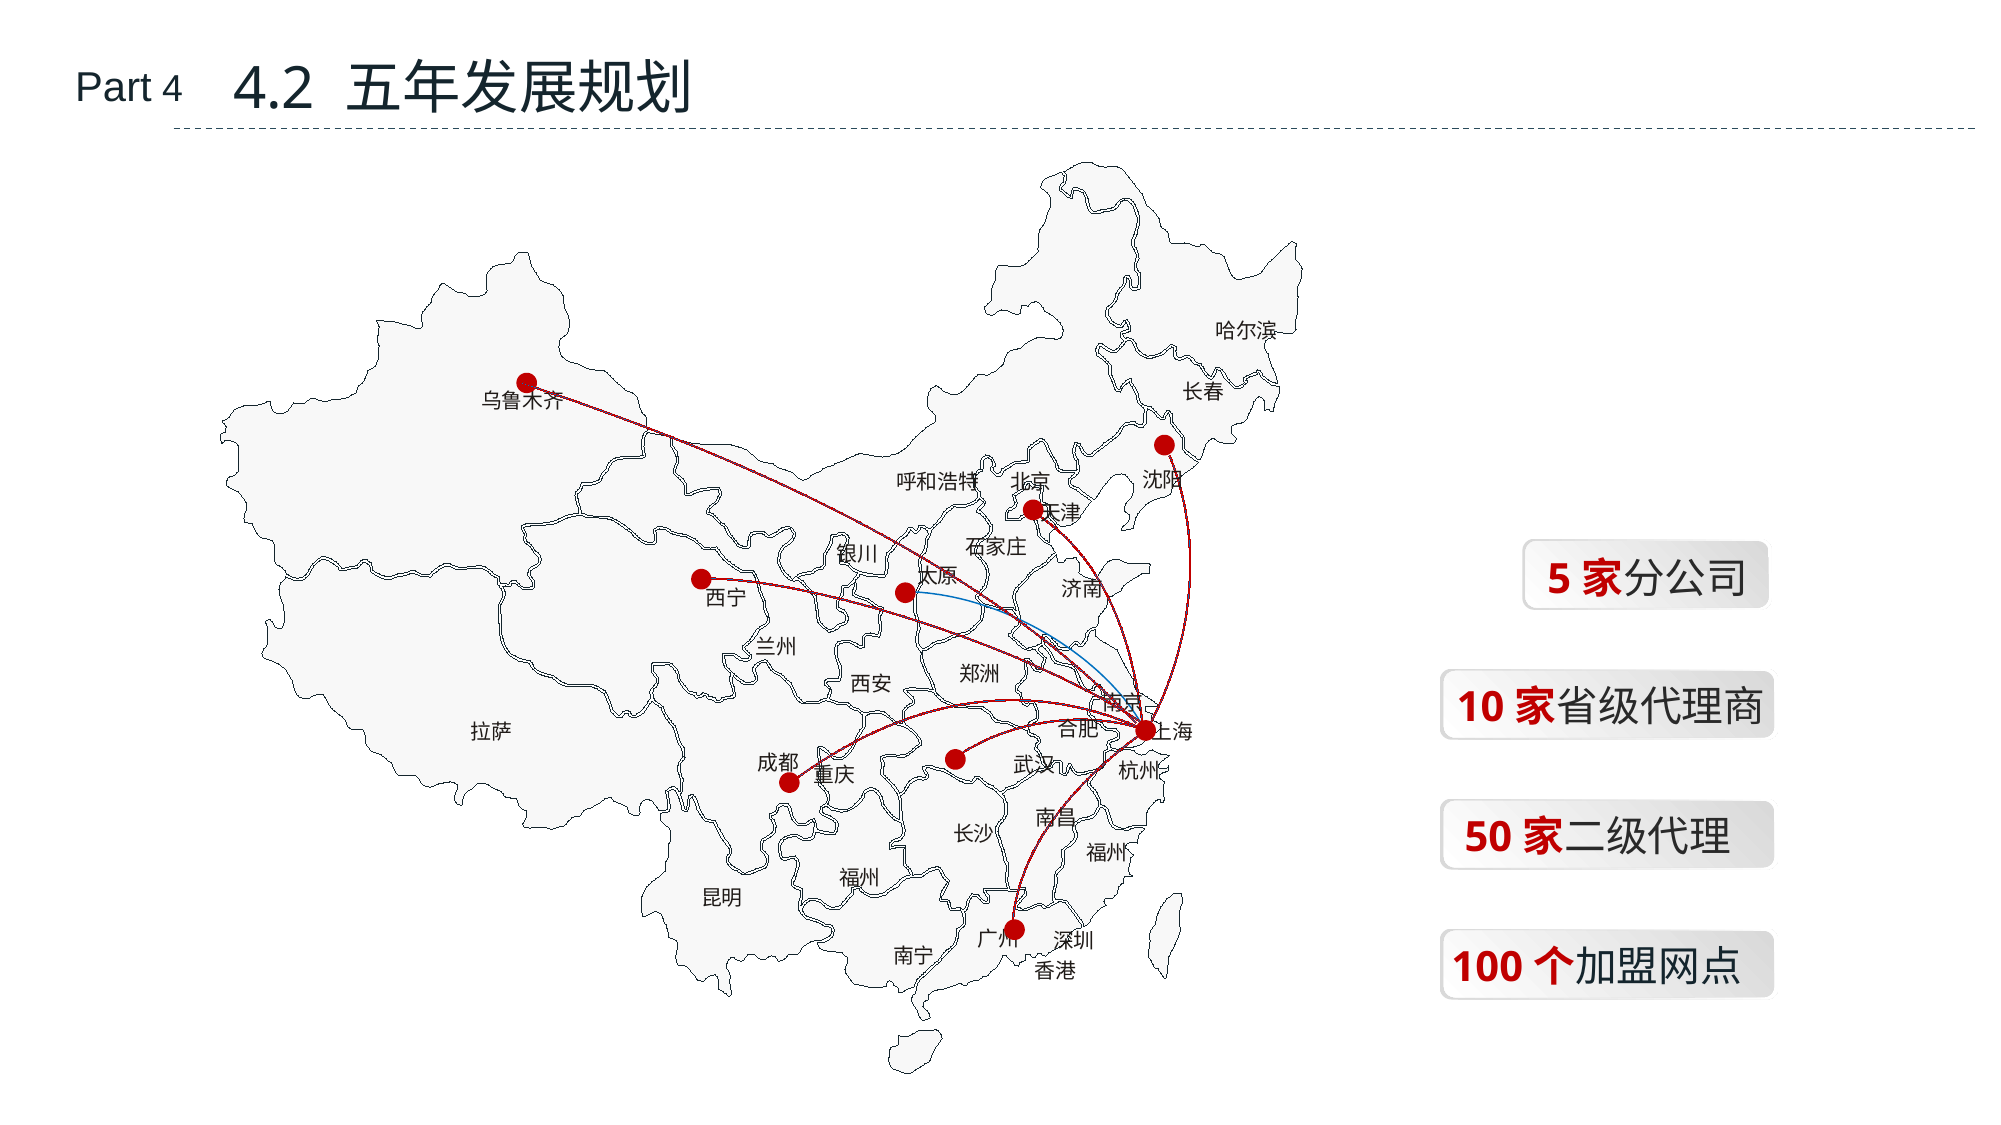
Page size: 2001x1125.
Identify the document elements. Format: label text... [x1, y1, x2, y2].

text_box Part 4 [22, 52, 198, 118]
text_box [1522, 538, 1772, 611]
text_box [1439, 668, 1779, 740]
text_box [516, 372, 1175, 941]
text_box 4.2 五年发展规划 [218, 42, 1046, 127]
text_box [1439, 798, 1779, 870]
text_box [1439, 928, 1779, 1000]
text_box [219, 161, 1303, 1075]
